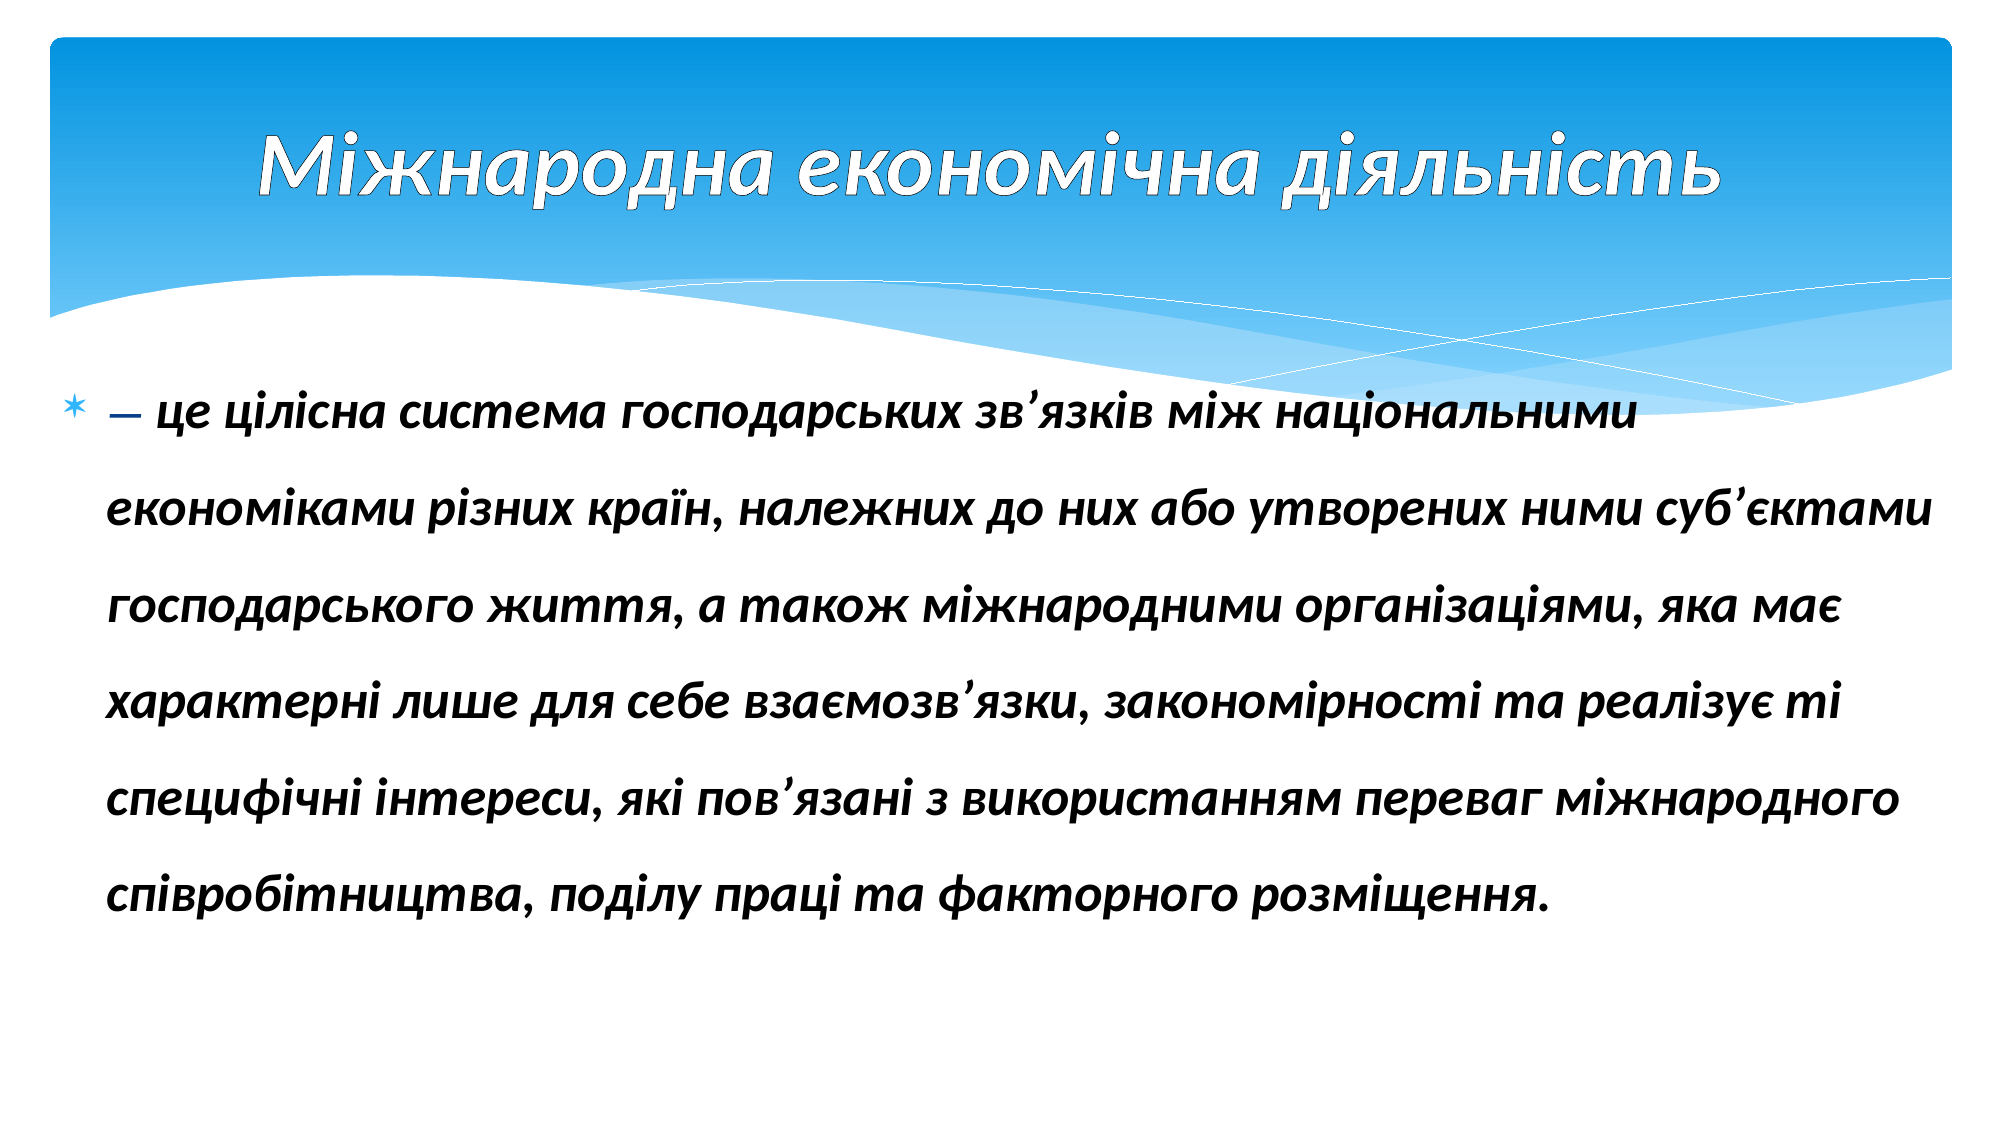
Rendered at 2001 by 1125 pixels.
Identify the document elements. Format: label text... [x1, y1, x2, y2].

list — це цілісна система господарських зв’язків між національними економіками різних країн, належних до них або утворених ними суб’єктами господарського життя, а також міжнародними організаціями, яка має характерні лише для себе взаємозв’язки, закономірності та реалізує ті специфічні інтереси, які пов’язані з використанням переваг міжнародного співробітництва, поділу праці та факторного розміщення. [49, 335, 1964, 1005]
title Міжнародна економічна діяльність [99, 55, 1900, 261]
